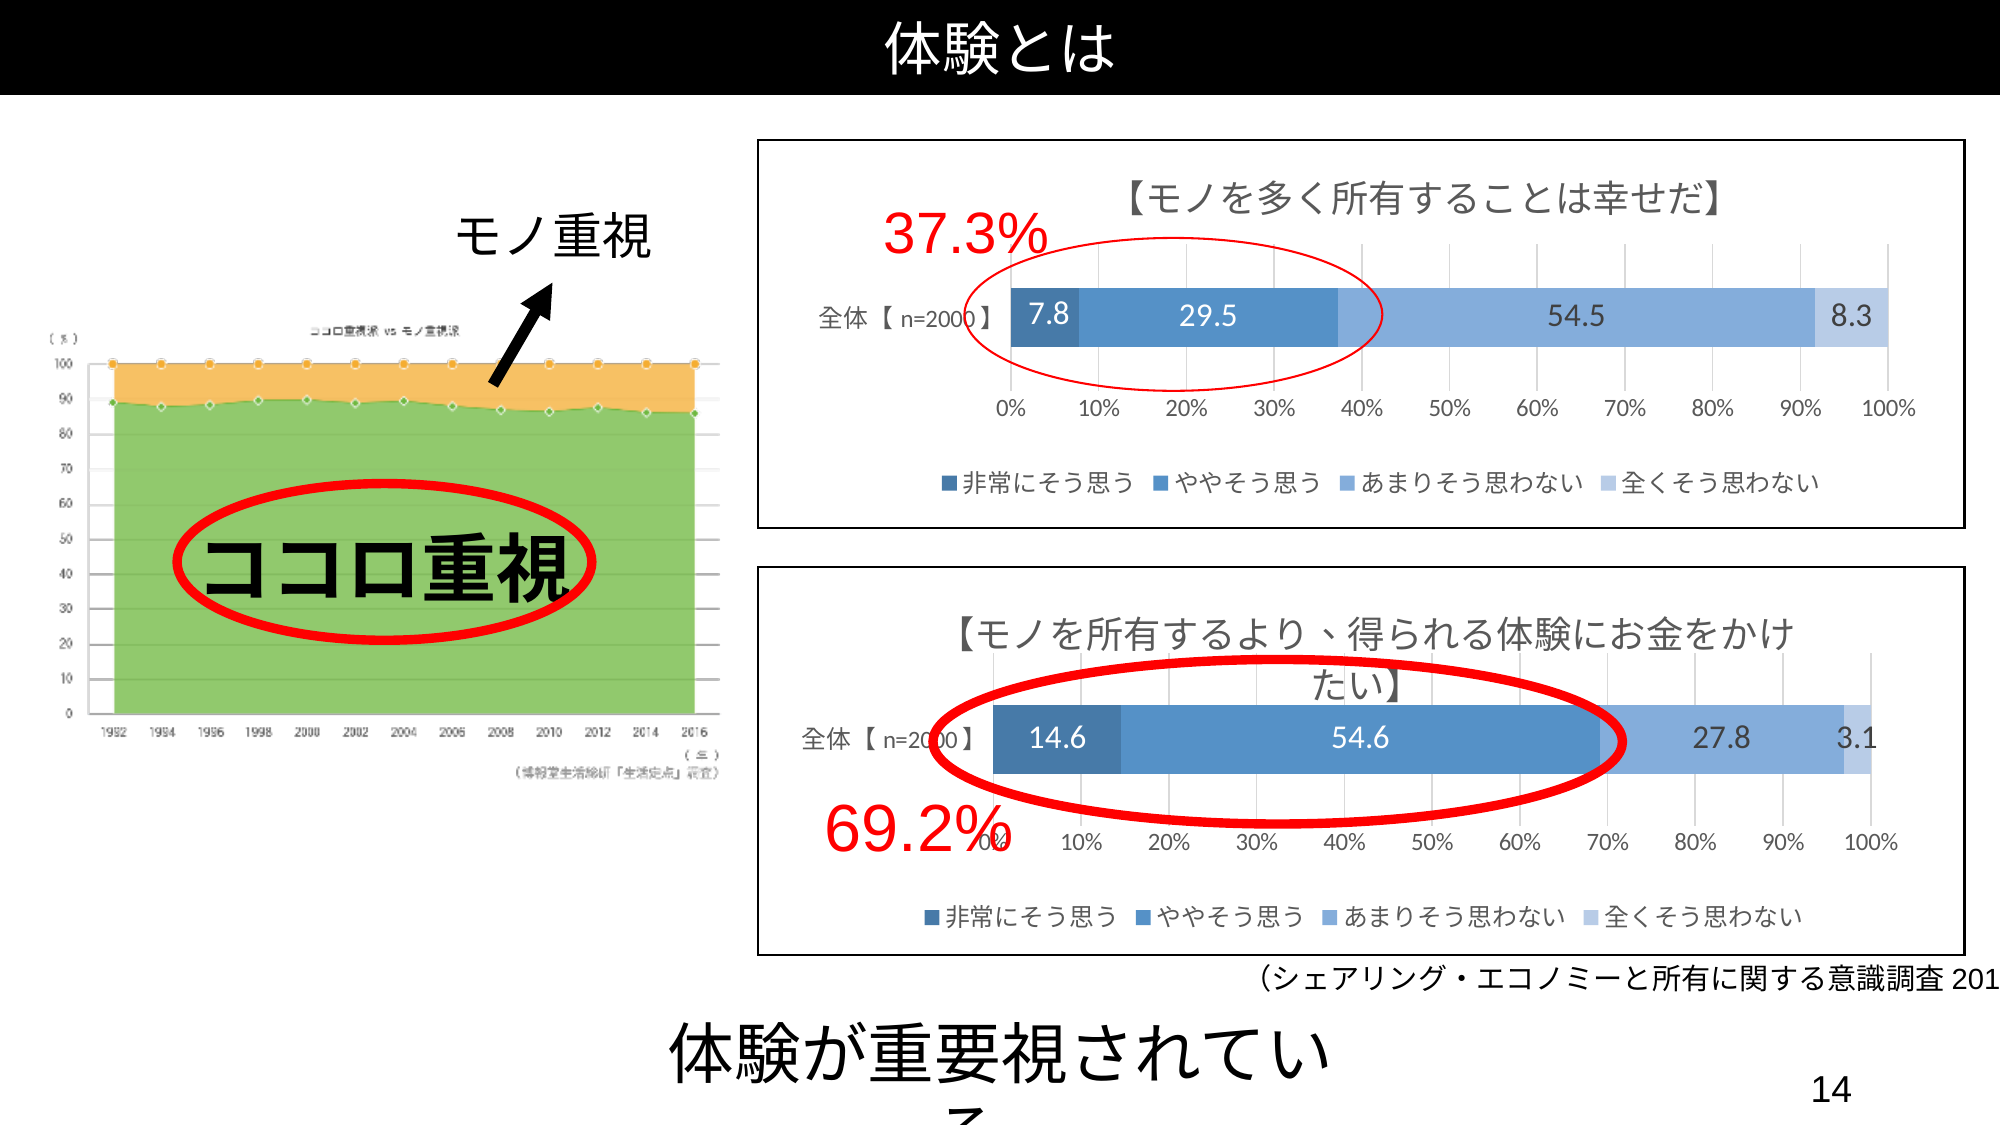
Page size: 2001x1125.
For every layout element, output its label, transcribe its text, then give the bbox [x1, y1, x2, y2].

chart [801, 527, 1922, 941]
text_box [1922, 566, 1966, 918]
text_box モノ重視 [346, 196, 757, 272]
picture [37, 318, 731, 781]
slide_number 14 [1417, 1057, 1868, 1118]
text_box [757, 139, 1966, 529]
text_box 体験とは [0, 0, 2000, 95]
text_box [492, 282, 553, 385]
chart [818, 93, 1939, 507]
text_box （シェアリング・エコノミーと所有に関する意識調査2016） [1214, 918, 2000, 1003]
text_box 体験が重要視されている。 [599, 1004, 1402, 1125]
text_box [757, 566, 1214, 956]
